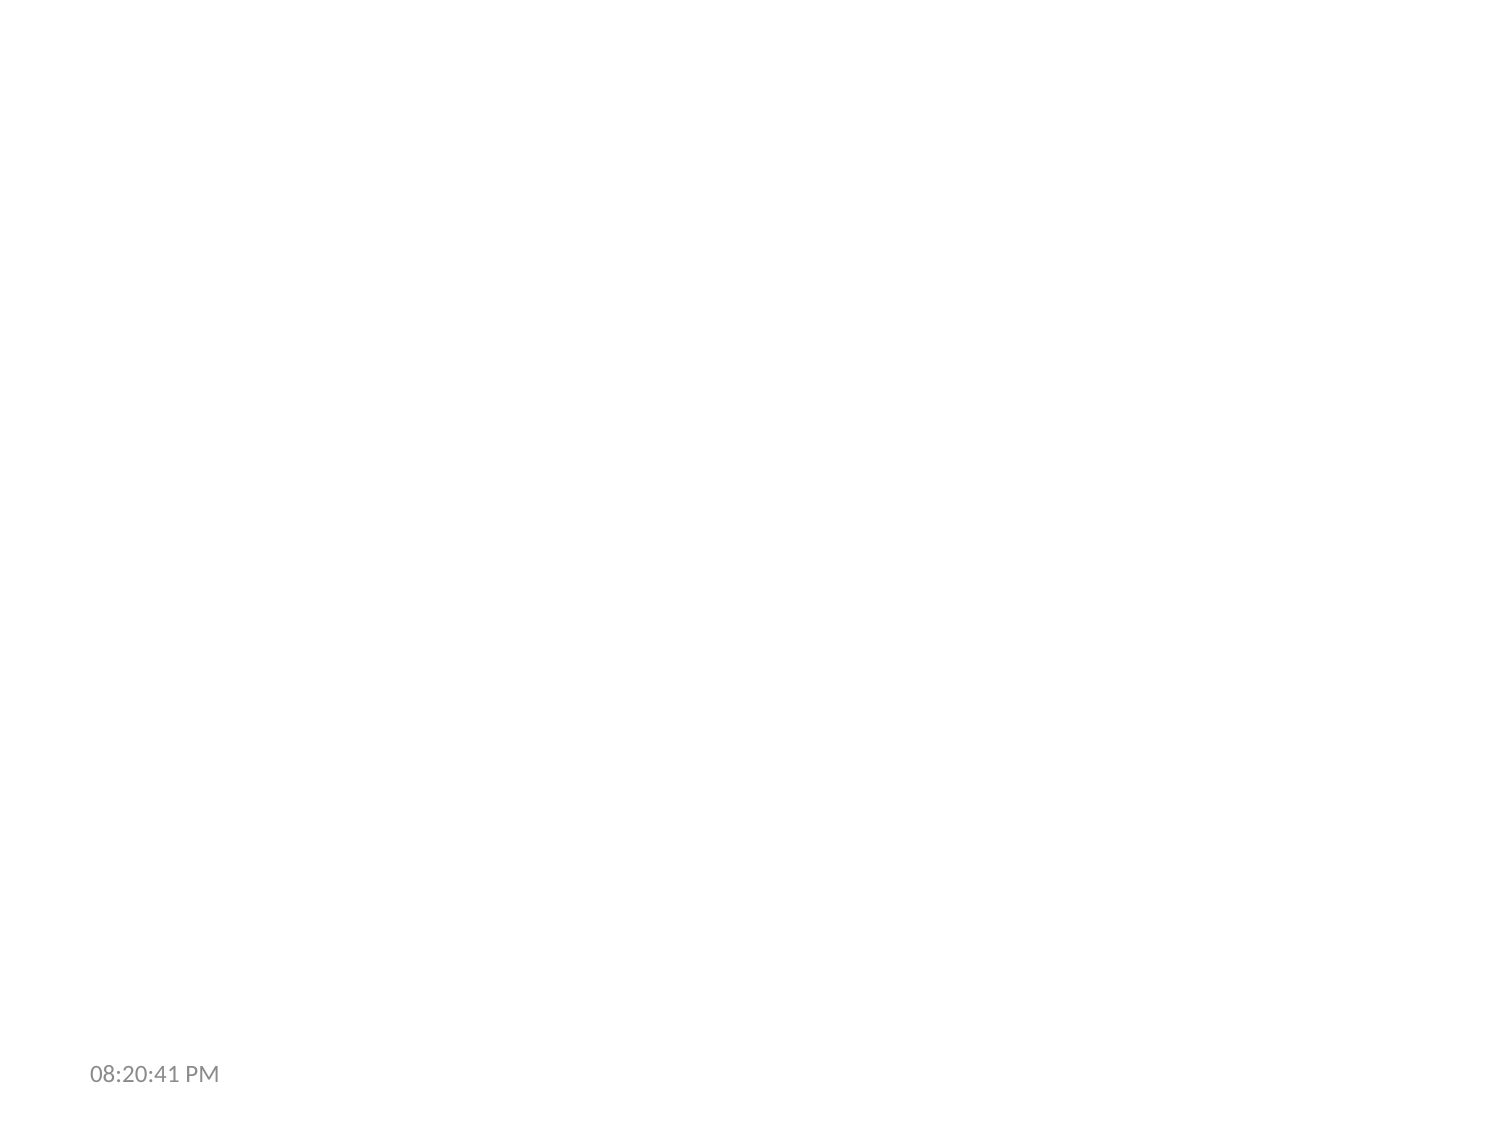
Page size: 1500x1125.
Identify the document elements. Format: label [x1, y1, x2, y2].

slide_number [75, 1042, 425, 1103]
